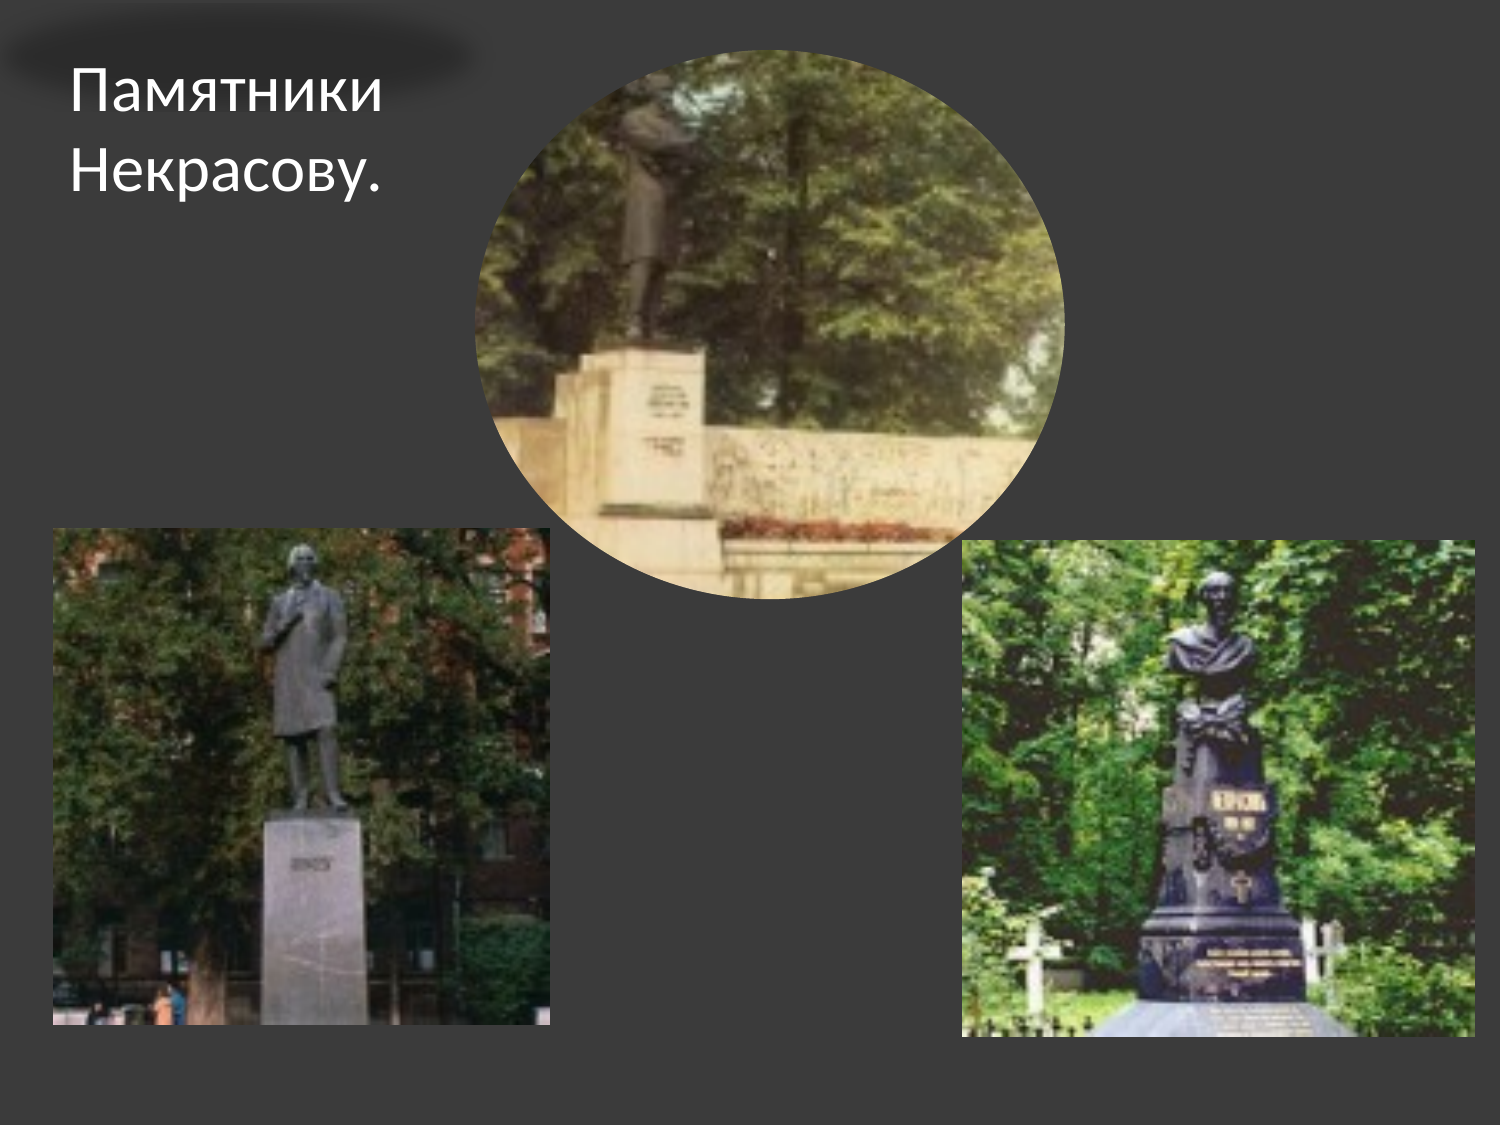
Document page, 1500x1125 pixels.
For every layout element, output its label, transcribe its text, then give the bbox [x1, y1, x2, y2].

list Памятники Некрасову. [62, 37, 564, 250]
picture [474, 49, 1065, 600]
picture [962, 540, 1475, 1037]
picture [52, 527, 551, 1026]
